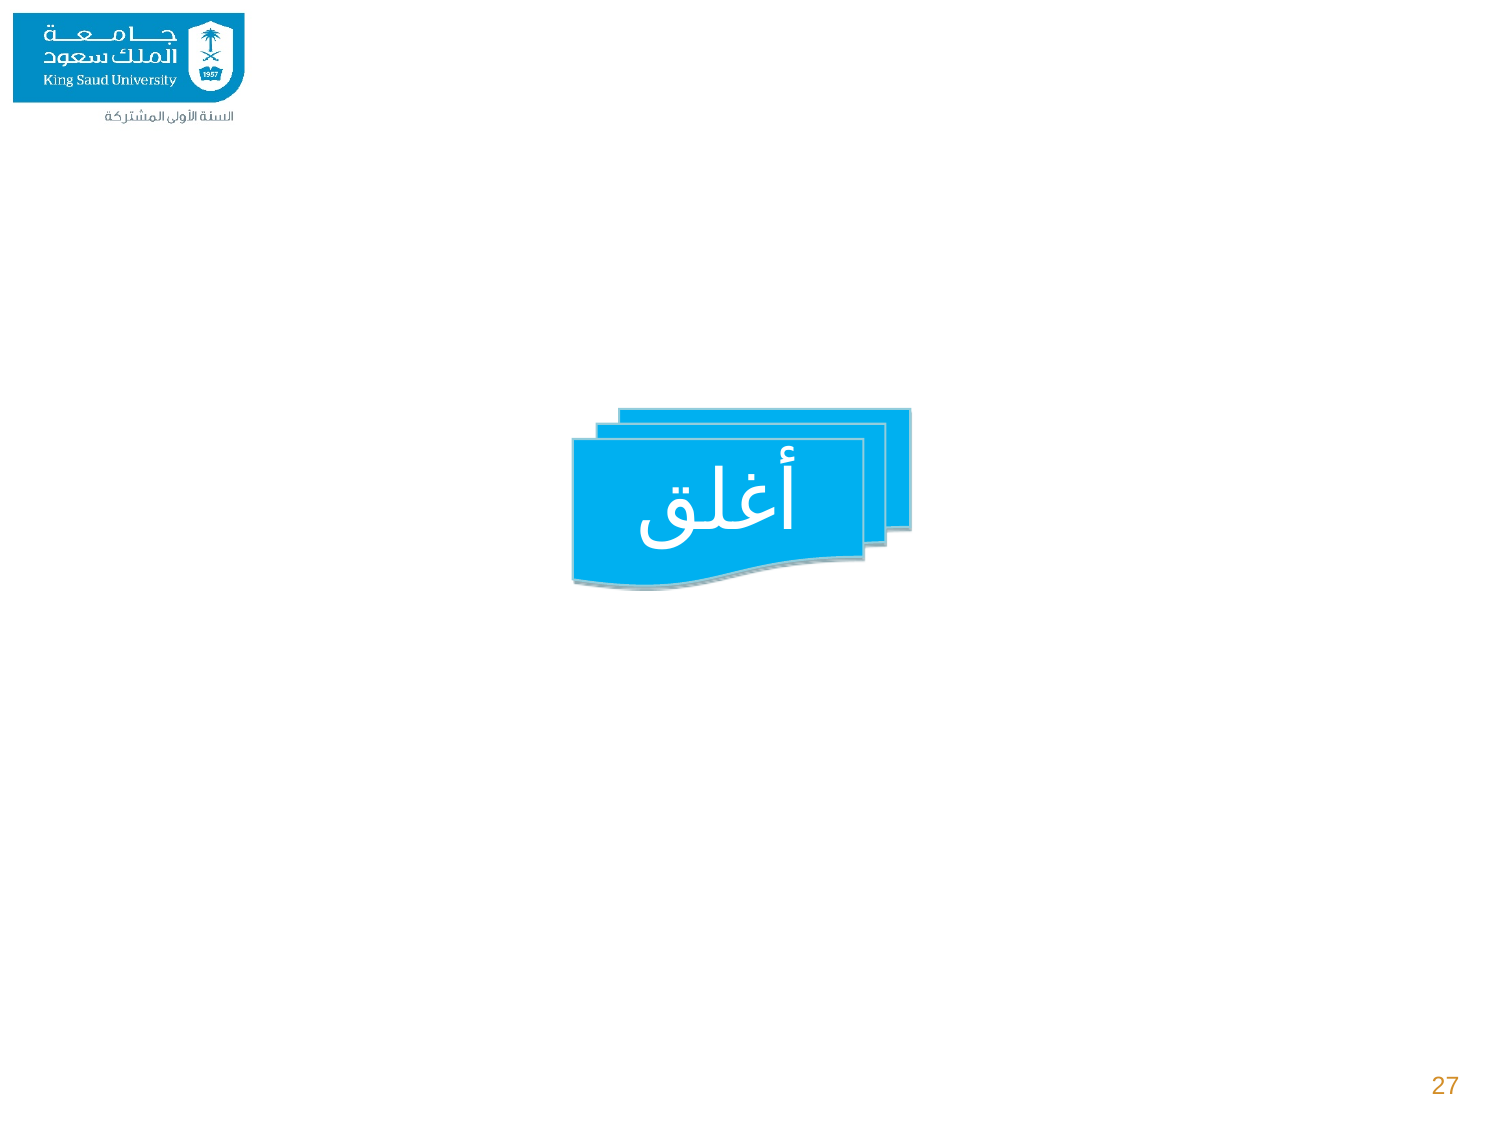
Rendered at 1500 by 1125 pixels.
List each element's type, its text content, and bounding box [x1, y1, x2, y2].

picture [0, 0, 260, 138]
text_box أغلق [572, 408, 911, 586]
slide_number 27 [1350, 1061, 1475, 1103]
